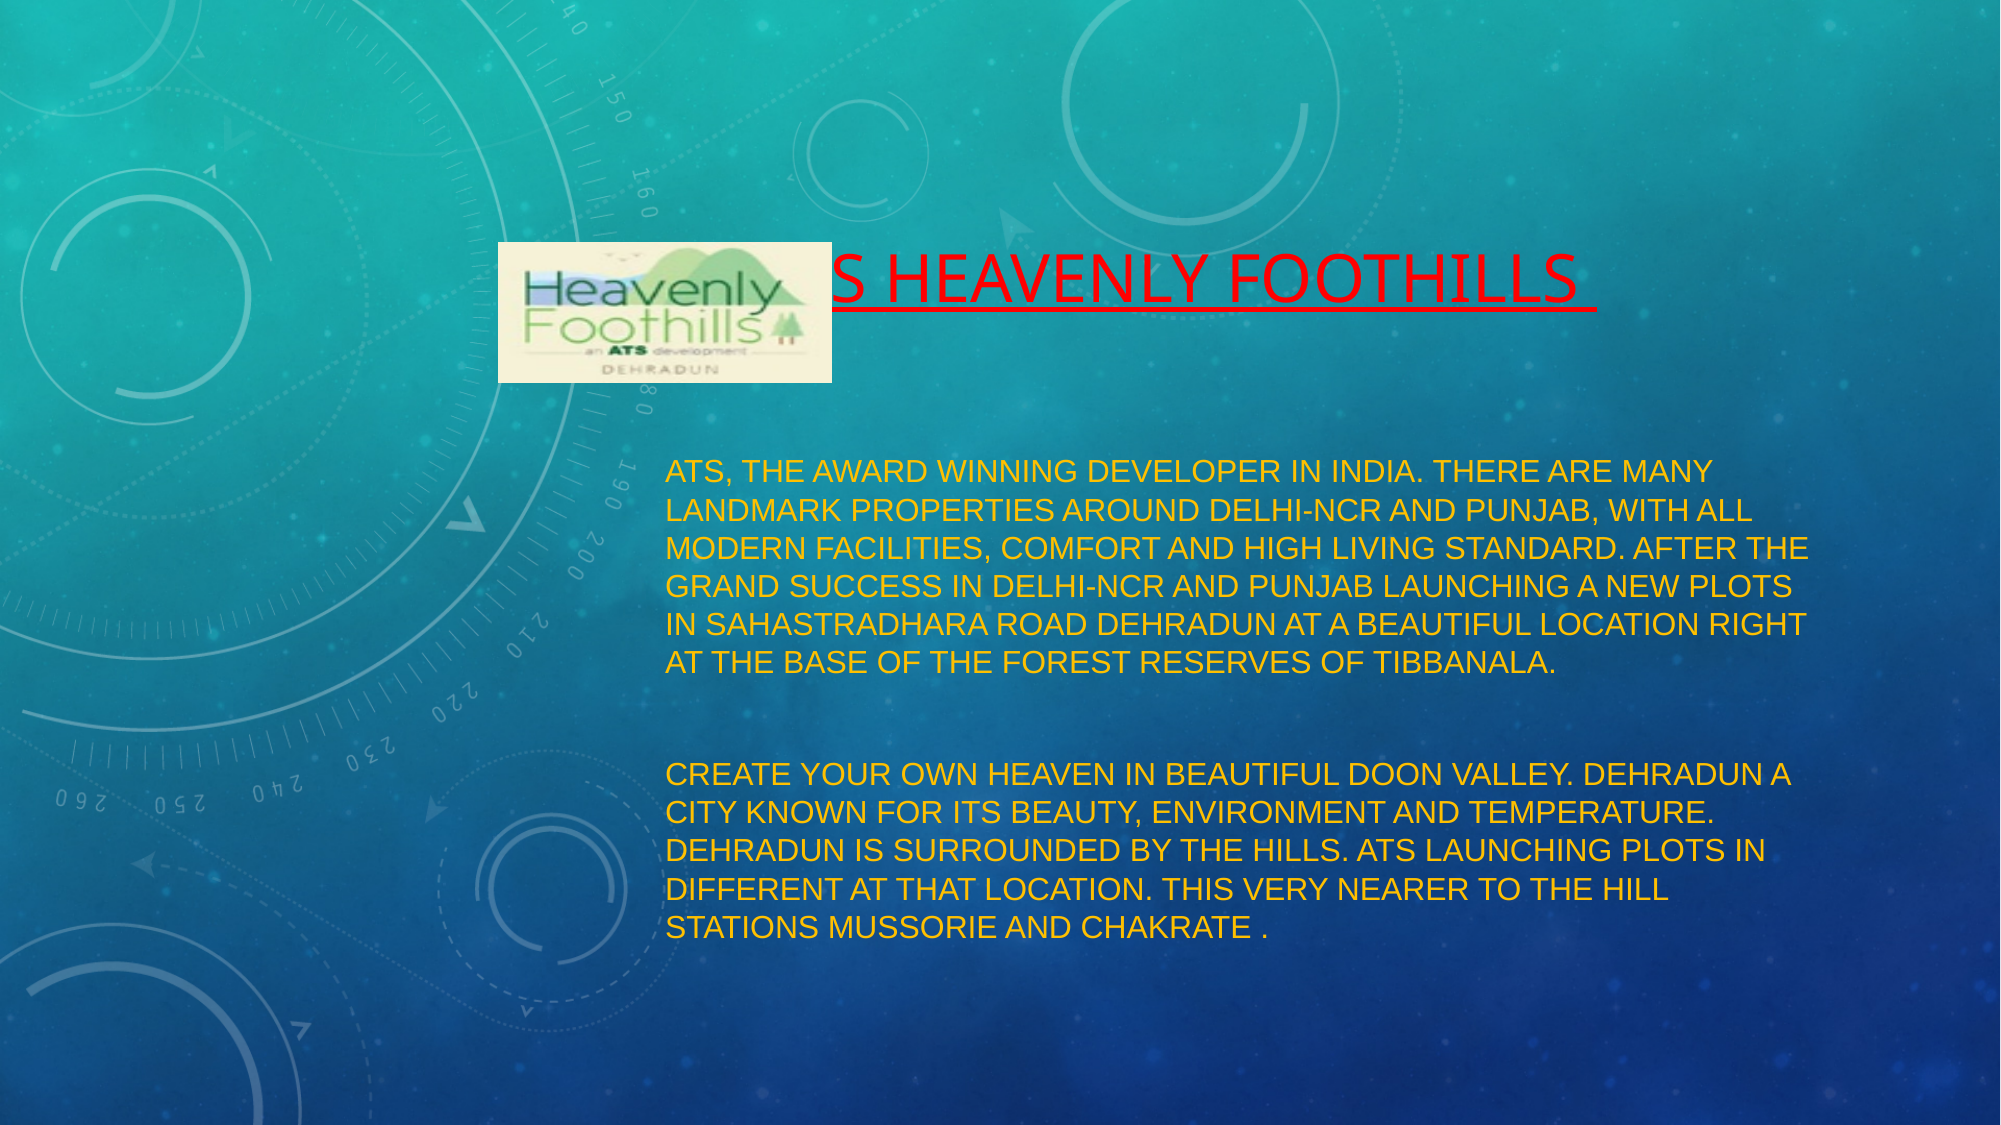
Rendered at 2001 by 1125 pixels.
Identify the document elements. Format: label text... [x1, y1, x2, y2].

picture [0, 0, 2001, 1125]
title ATS heavenly foothills [737, 211, 1612, 324]
subtitle Ats, the award winning developer in India. There are many landmark properties around Delhi-NCR and Punjab, with all modern facilities, comfort and high living standard. After the grand success in Delhi-NCR and Punjab launching a new plots in Sahastradhara Road Dehradun at a beautiful location right at the base of the forest reserves of Tibbanala. Create your own heaven in beautiful Doon Valley. Dehradun a city known for its beauty, environment and temperature. Dehradun is surrounded by the hills. Ats launching plots in different at that location. This very nearer to the hill stations Mussorie and Chakrate . [650, 443, 1831, 962]
